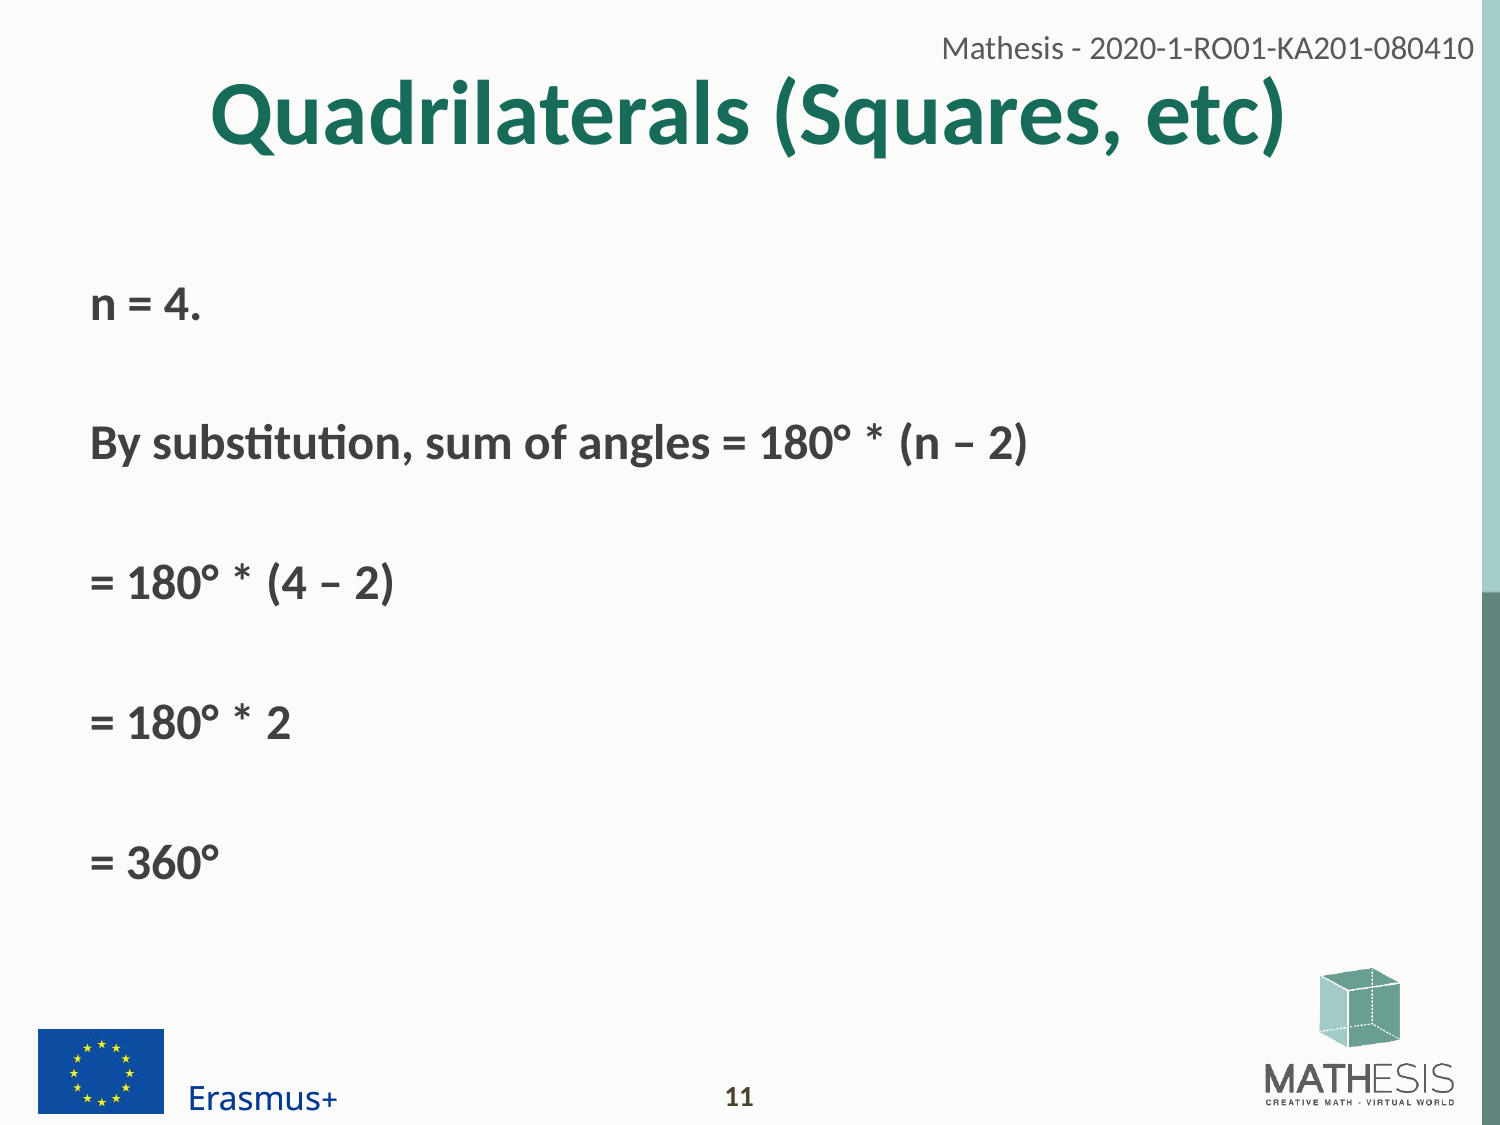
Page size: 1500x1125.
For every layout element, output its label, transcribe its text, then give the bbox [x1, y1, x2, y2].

title Quadrilaterals (Squares, etc) [75, 45, 1425, 233]
picture [38, 1029, 164, 1114]
list n = 4. By substitution, sum of angles = 180° * (n – 2) = 180° * (4 – 2) = 180° * 2 = 360° [75, 262, 1425, 1005]
